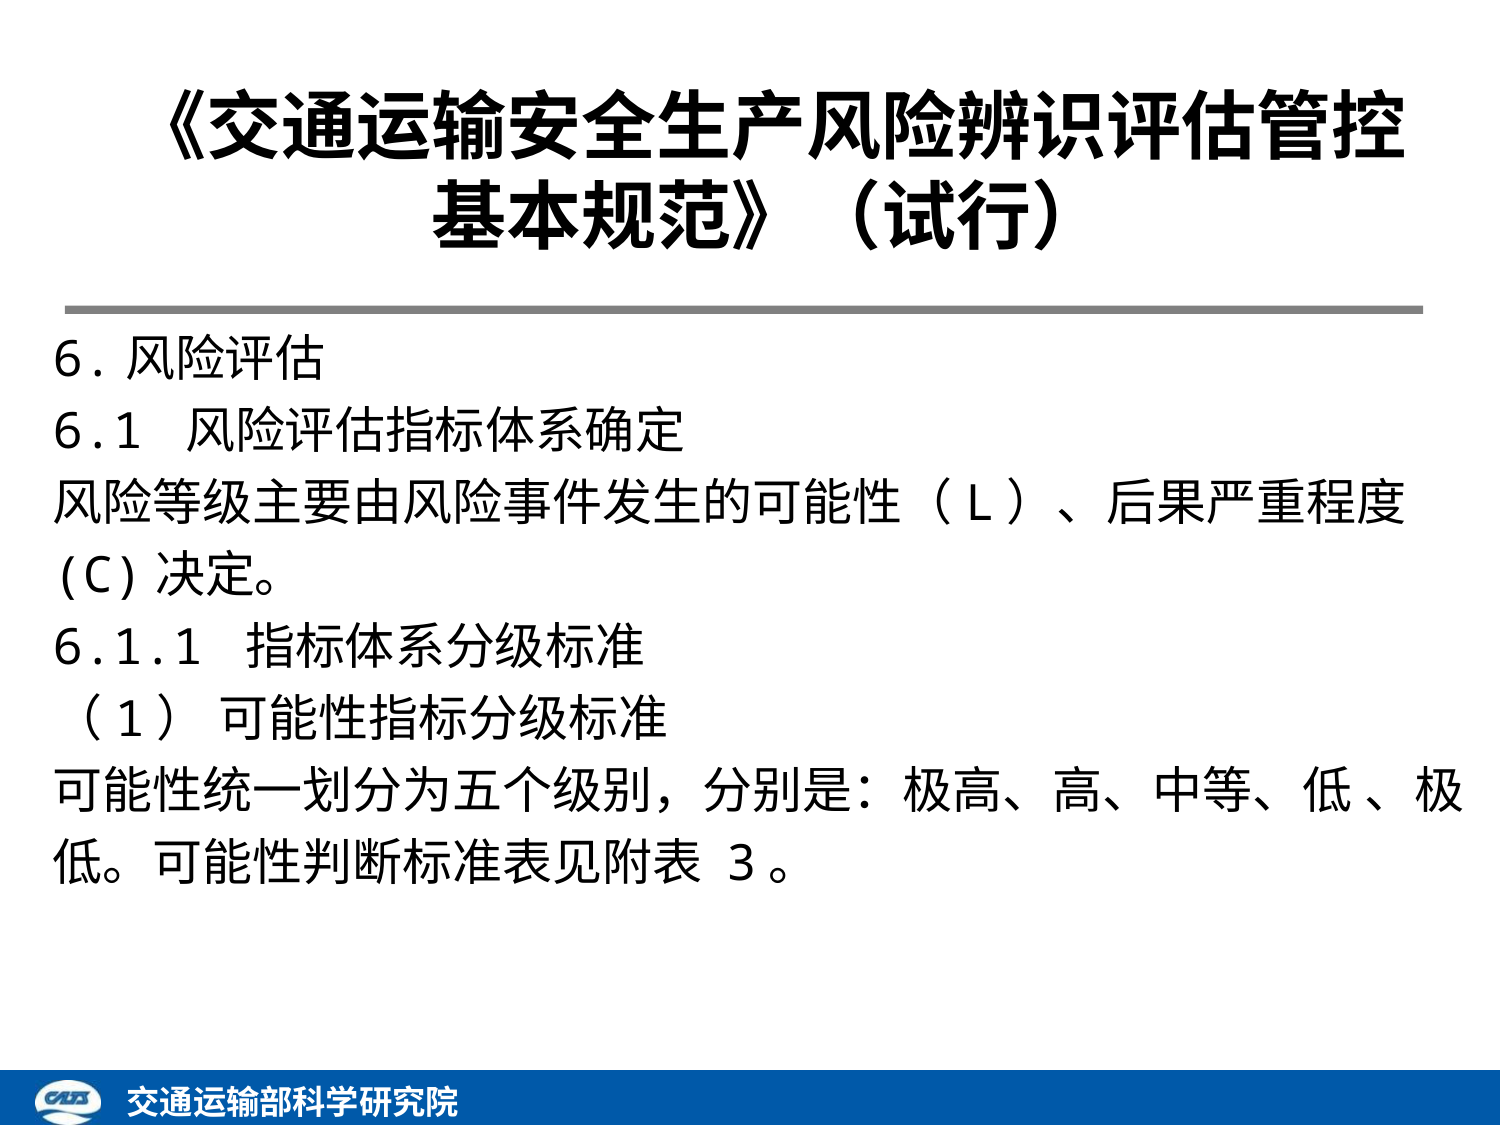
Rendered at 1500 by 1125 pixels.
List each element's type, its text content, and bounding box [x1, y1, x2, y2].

text_box 《交通运输安全生产风险辨识评估管控基本规范》（试行） [89, 70, 1449, 266]
picture [0, 1070, 1500, 1125]
text_box 6.风险评估 6.1 风险评估指标体系确定 风险等级主要由风险事件发生的可能性（L）、后果严重程度(C)决定。 6.1.1 指标体系分级标准 （1） 可能性指标分级标准 可能性统一划分为五个级别，分别是：极高、高、中等、低 、极低。可能性判断标准表见附表 3。 [38, 306, 1500, 898]
